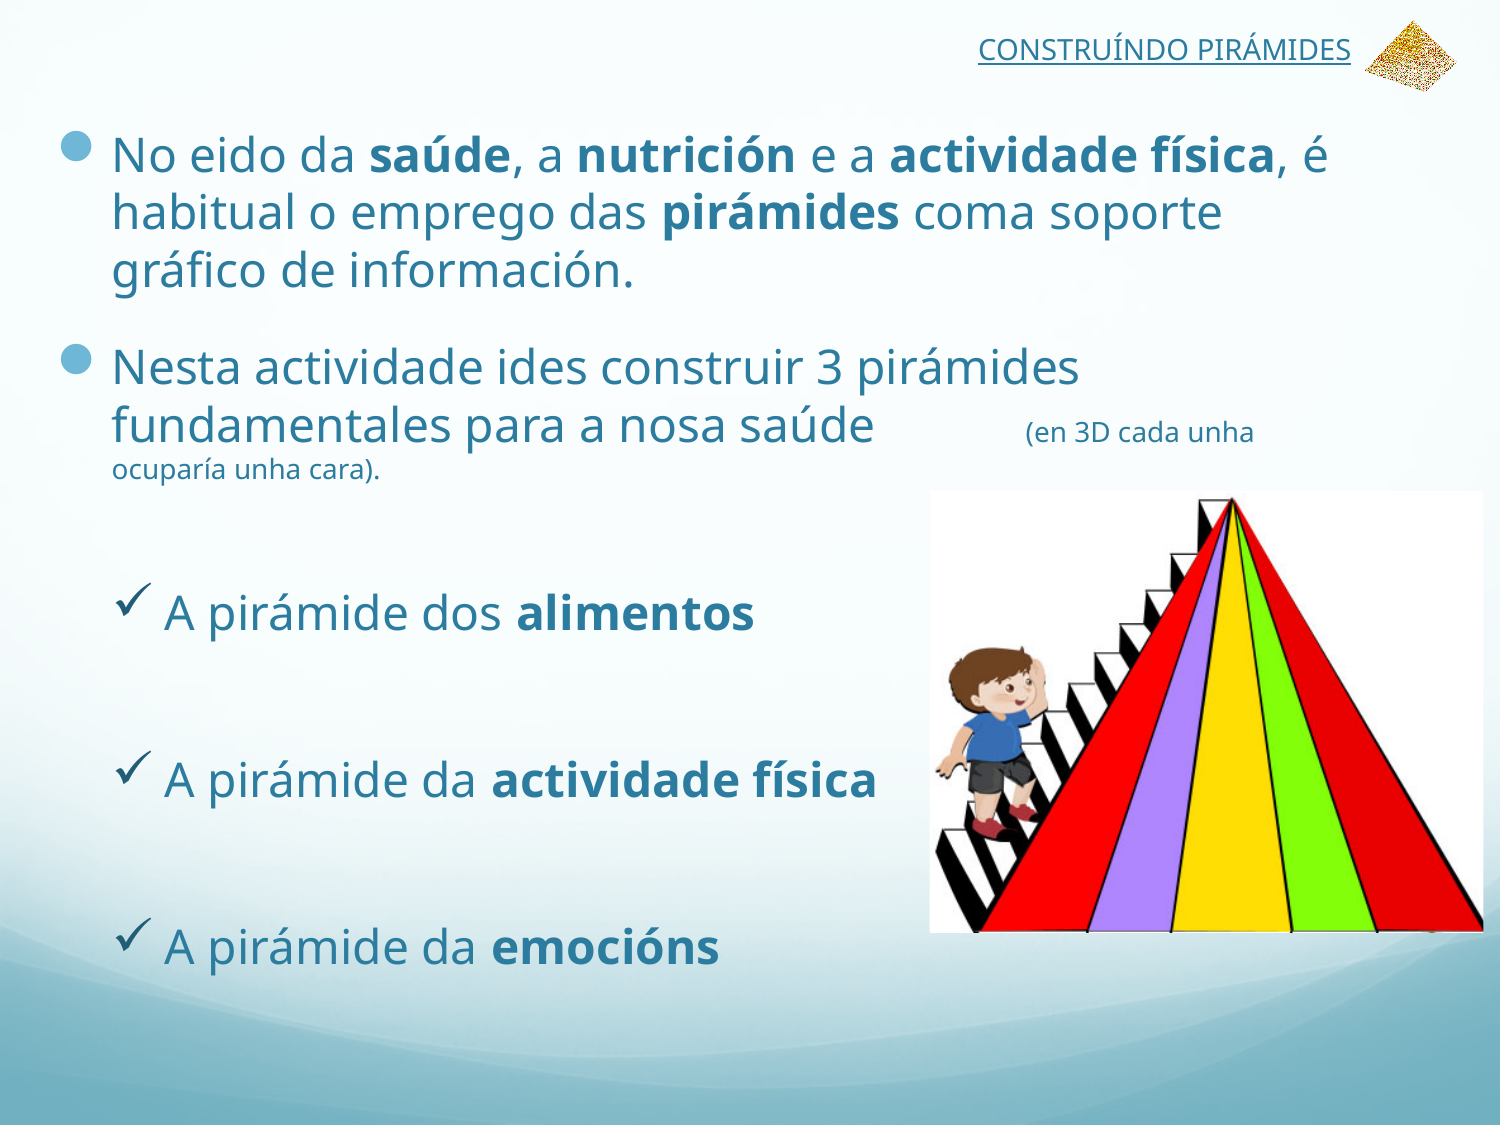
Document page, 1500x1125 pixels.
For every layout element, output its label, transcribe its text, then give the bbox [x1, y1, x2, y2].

picture [928, 490, 1484, 934]
picture [1360, 17, 1463, 97]
list No eido da saúde, a nutrición e a actividade física, é habitual o emprego das pirámides coma soporte gráfico de información. Nesta actividade ides construir 3 pirámides fundamentales para a nosa saúde (en 3D cada unha ocuparía unha cara). A pirámide dos alimentos A pirámide da actividade física A pirámide da emocións [41, 116, 1361, 988]
text_box CONSTRUÍNDO PIRÁMIDES [963, 24, 1353, 74]
